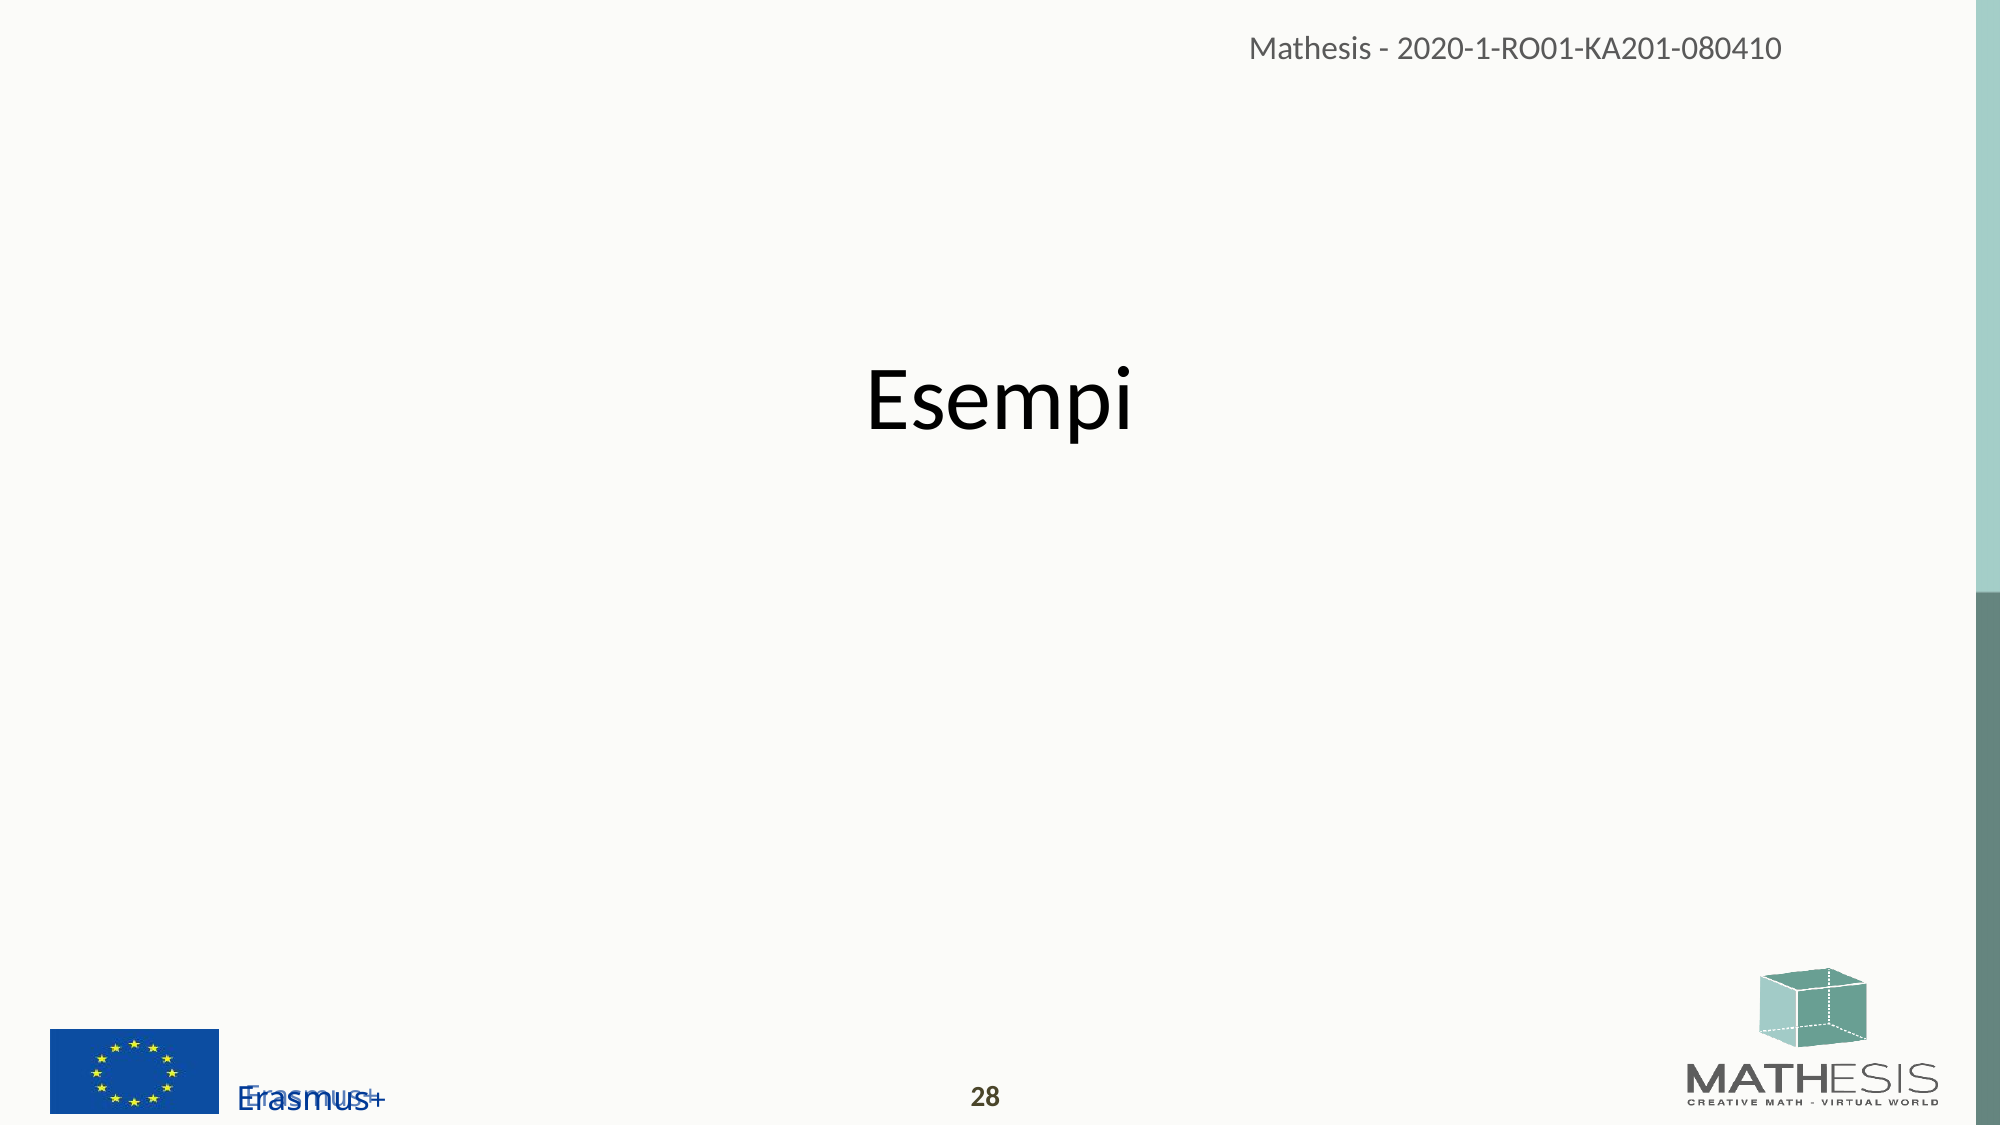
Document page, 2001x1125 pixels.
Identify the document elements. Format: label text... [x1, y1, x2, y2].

picture [50, 1029, 219, 1114]
title Esempi [99, 330, 1900, 518]
